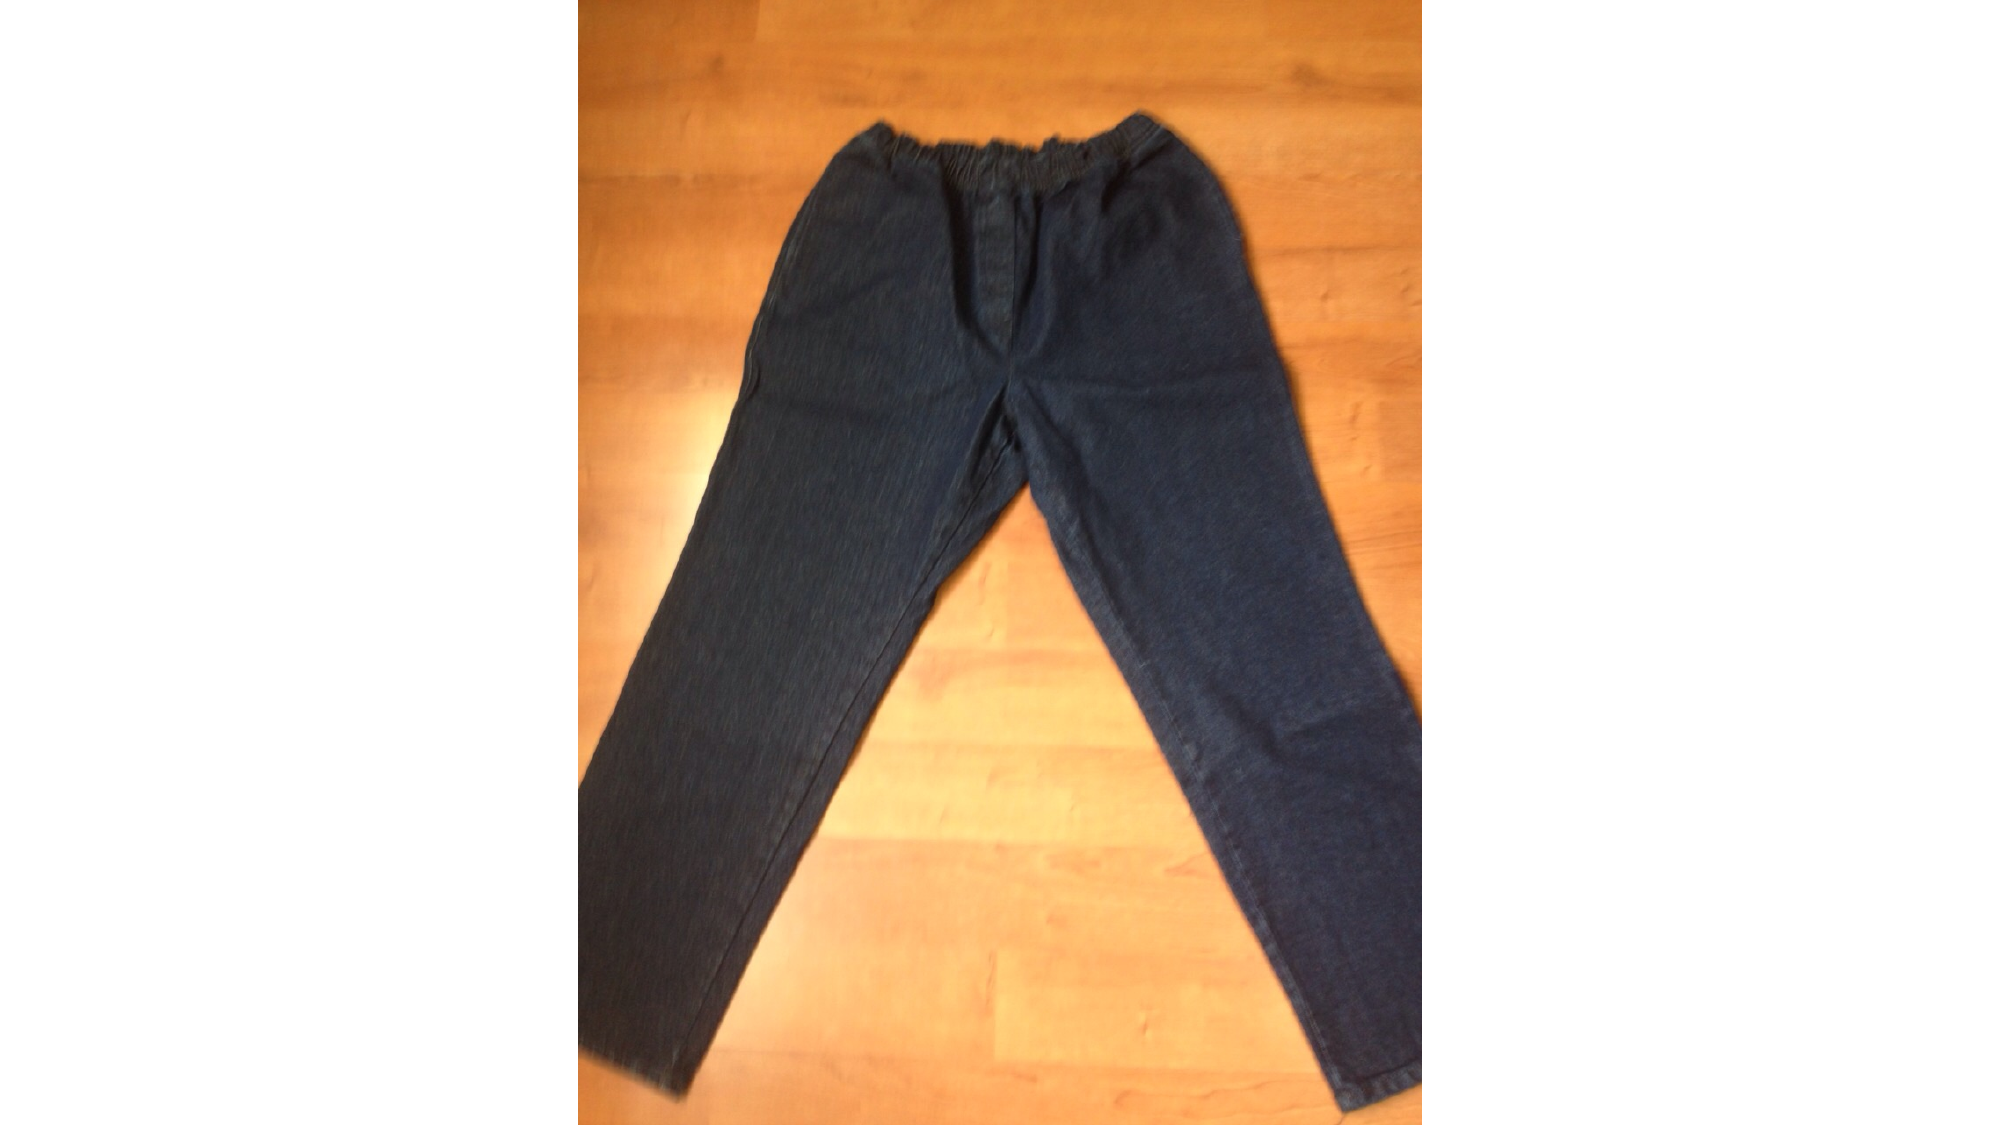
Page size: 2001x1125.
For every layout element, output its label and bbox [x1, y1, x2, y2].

picture [578, 0, 1422, 1125]
